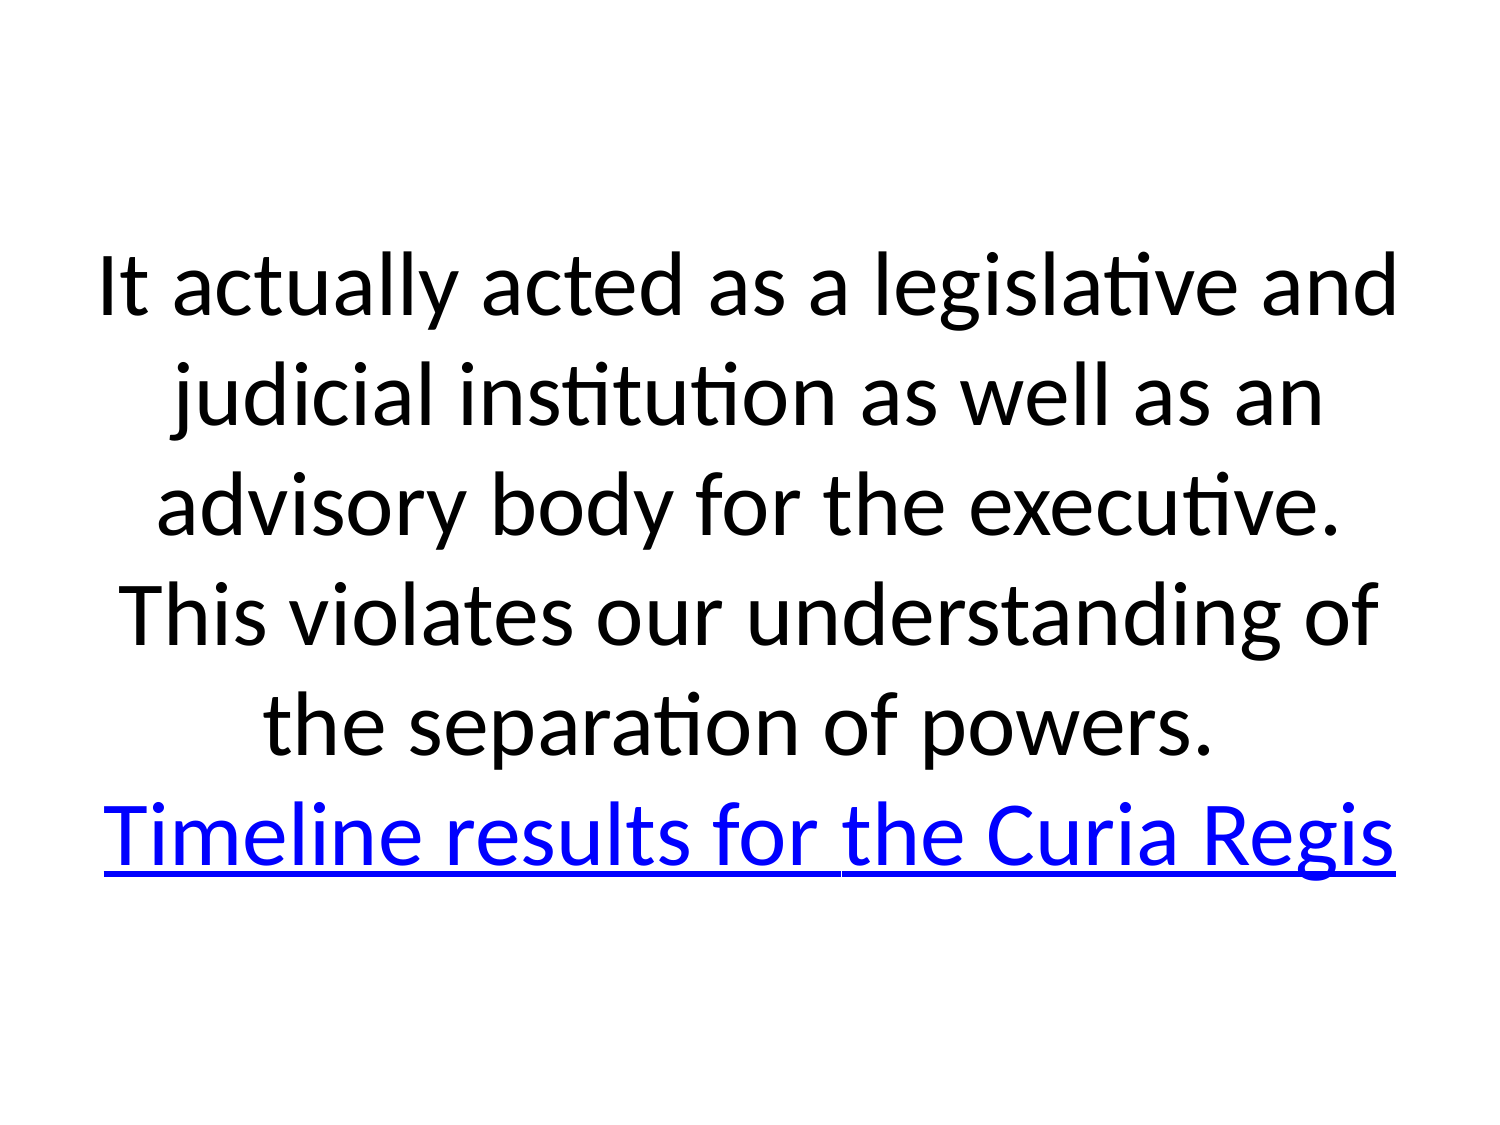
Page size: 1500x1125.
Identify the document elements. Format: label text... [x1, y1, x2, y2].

title It actually acted as a legislative and judicial institution as well as an advisory body for the executive. This violates our understanding of the separation of powers. Timeline results for the Curia Regis [74, 44, 1426, 1063]
